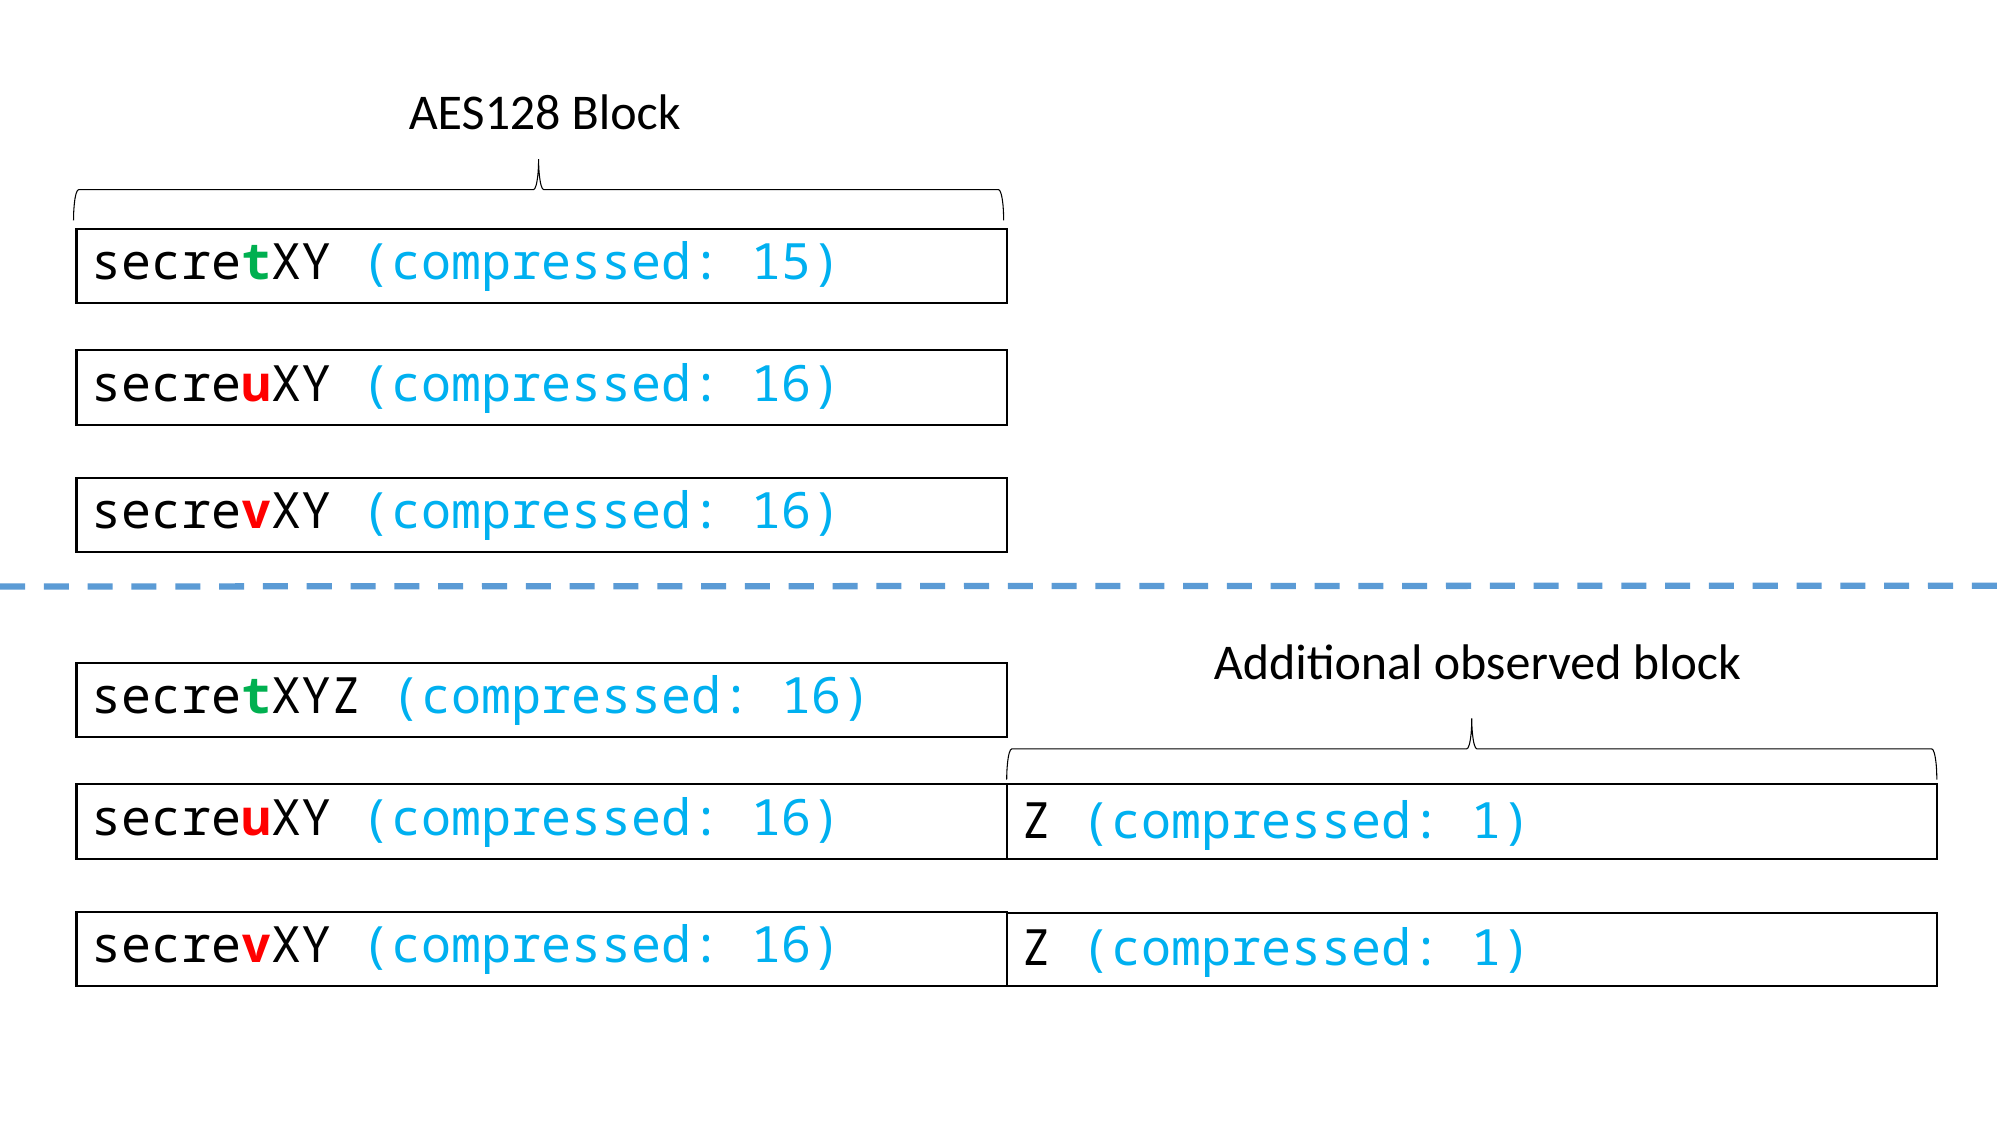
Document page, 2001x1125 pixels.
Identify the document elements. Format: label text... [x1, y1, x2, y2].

text_box [1006, 718, 1938, 780]
text_box Z (compressed: 1) [1006, 908, 1937, 983]
text_box secreuXY (compressed: 16) [76, 777, 999, 853]
text_box [75, 911, 1006, 987]
text_box [75, 783, 1006, 860]
text_box [72, 159, 1005, 221]
text_box secrevXY (compressed: 16) [76, 471, 965, 547]
text_box secretXY (compressed: 15) [76, 222, 1024, 298]
text_box secreuXY (compressed: 16) [76, 343, 999, 419]
text_box Z (compressed: 1) [1006, 781, 1937, 856]
text_box [75, 662, 1008, 738]
text_box [1006, 783, 1938, 860]
text_box [75, 477, 1008, 553]
text_box [1006, 912, 1938, 987]
text_box secretXYZ (compressed: 16) [76, 656, 1007, 732]
text_box AES128 Block [394, 71, 696, 147]
text_box [75, 228, 1008, 304]
text_box [75, 349, 1008, 426]
text_box secrevXY (compressed: 16) [76, 905, 999, 981]
text_box Additional observed block [1199, 622, 1757, 698]
